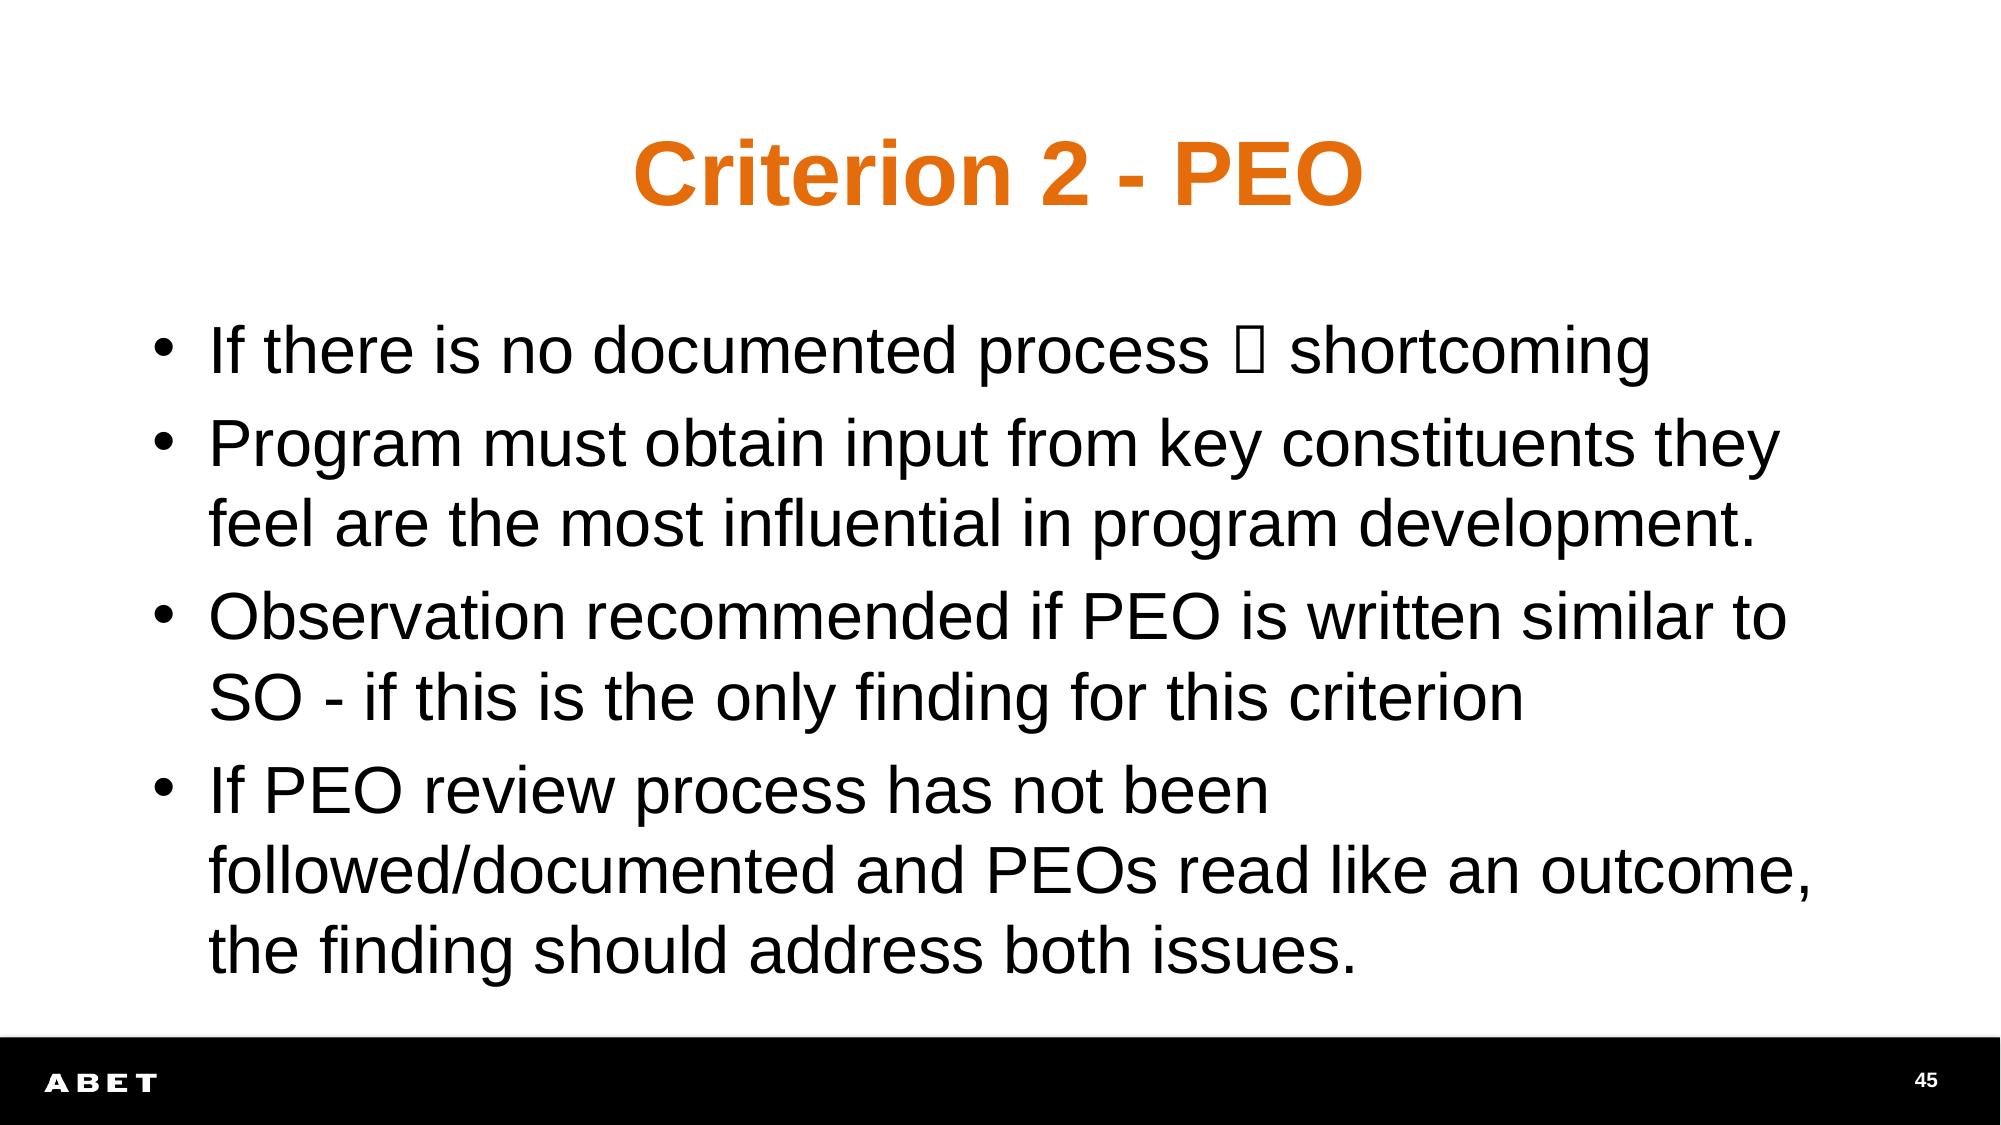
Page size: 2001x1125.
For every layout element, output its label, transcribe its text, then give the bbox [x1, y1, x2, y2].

picture [16, 1052, 184, 1113]
list If there is no documented process  shortcoming Program must obtain input from key constituents they feel are the most influential in program development. Observation recommended if PEO is written similar to SO - if this is the only finding for this criterion If PEO review process has not been followed/documented and PEOs read like an outcome, the finding should address both issues. [137, 299, 1863, 1014]
title Criterion 2 - PEO [137, 59, 1863, 278]
